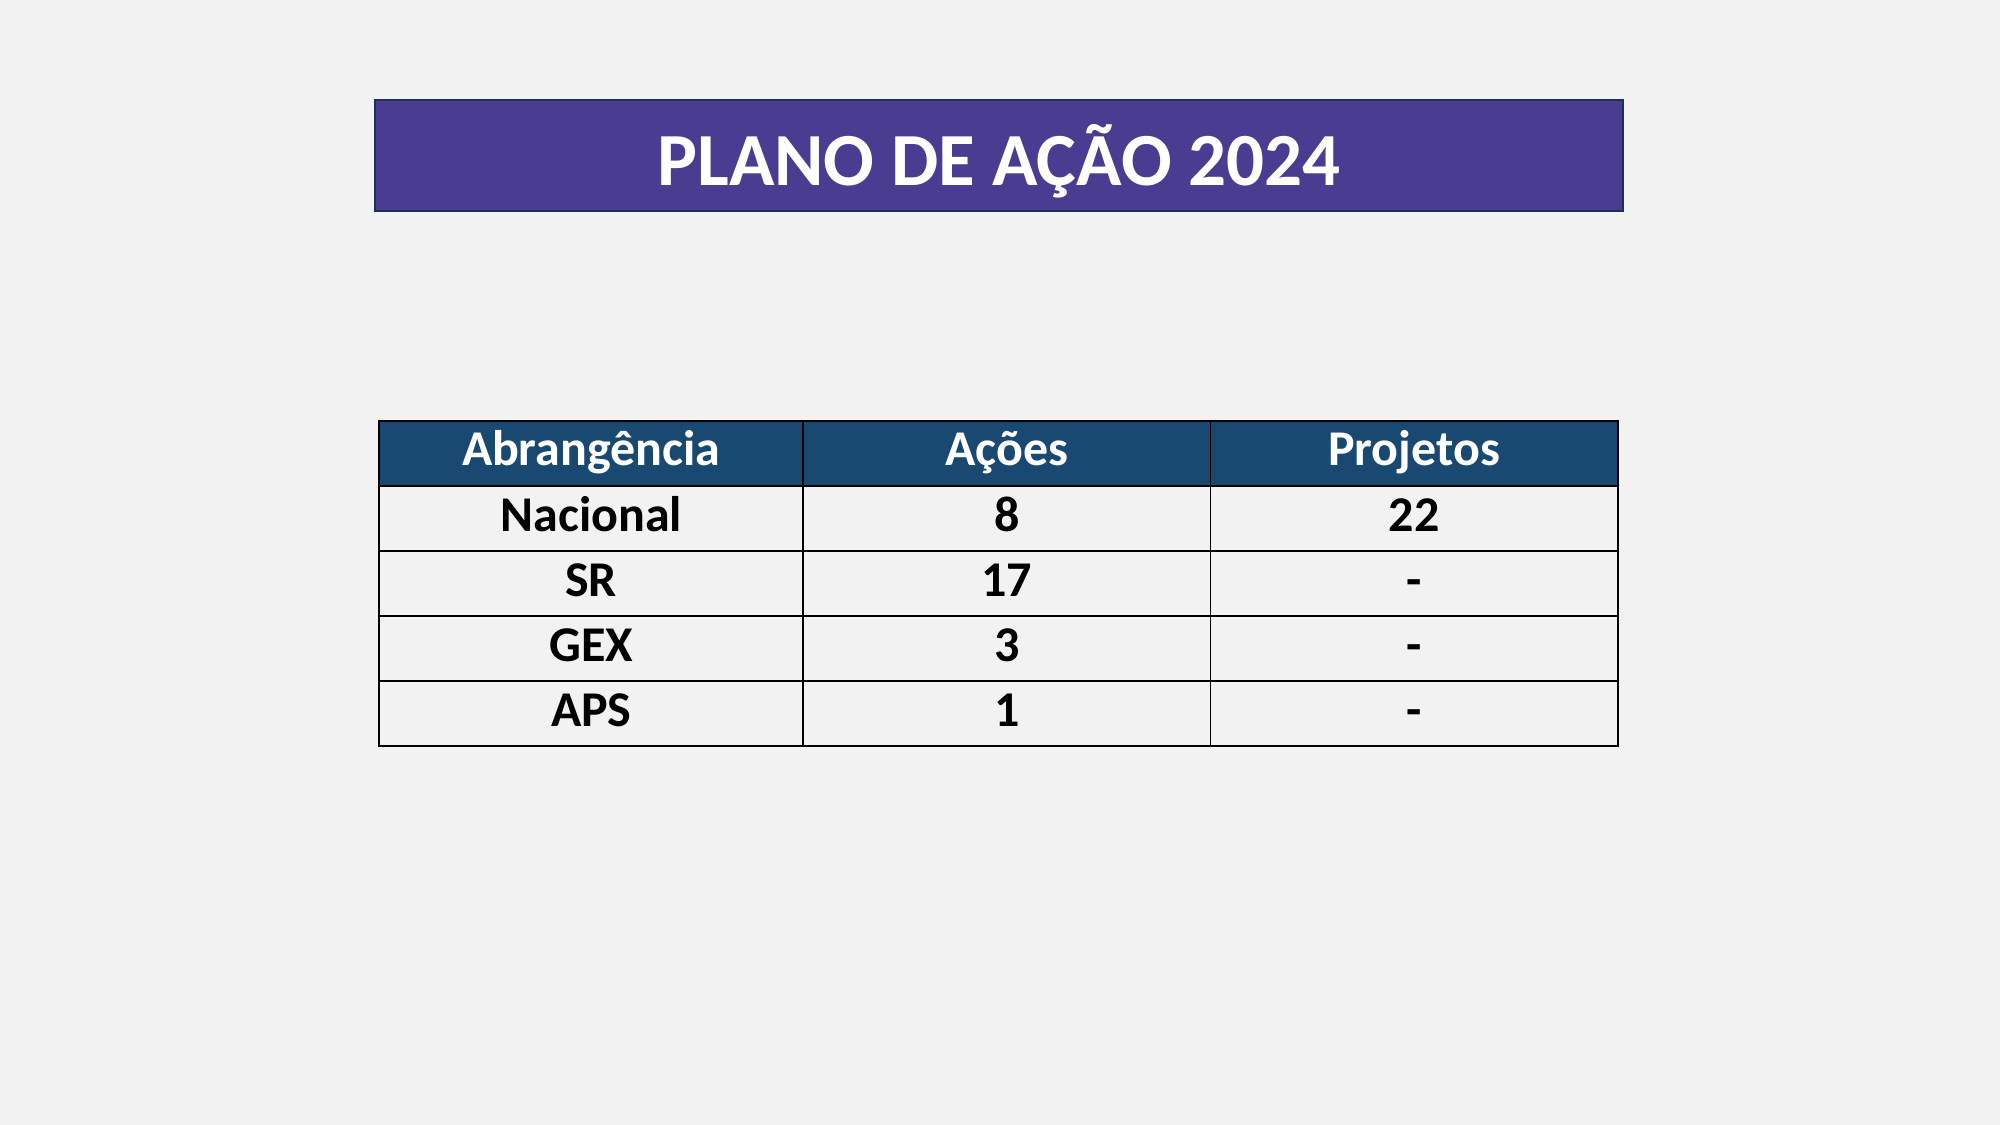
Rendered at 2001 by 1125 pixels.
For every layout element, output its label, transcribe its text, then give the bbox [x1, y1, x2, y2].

table_cell 1 [804, 682, 1210, 745]
table_cell 22 [1211, 487, 1617, 550]
table_header Projetos [1211, 422, 1617, 485]
table_cell - [1211, 682, 1617, 745]
table_header Ações [804, 422, 1210, 485]
table_cell - [1211, 552, 1617, 615]
text_box PLANO DE AÇÃO 2024 [374, 99, 1624, 212]
table_cell 17 [804, 552, 1210, 615]
table_cell APS [380, 682, 802, 745]
table_header Abrangência [380, 422, 802, 485]
table_cell Nacional [380, 487, 802, 550]
table_cell - [1211, 617, 1617, 680]
table_cell SR [380, 552, 802, 615]
table_cell GEX [380, 617, 802, 680]
table_cell 8 [804, 487, 1210, 550]
table_cell 3 [804, 617, 1210, 680]
